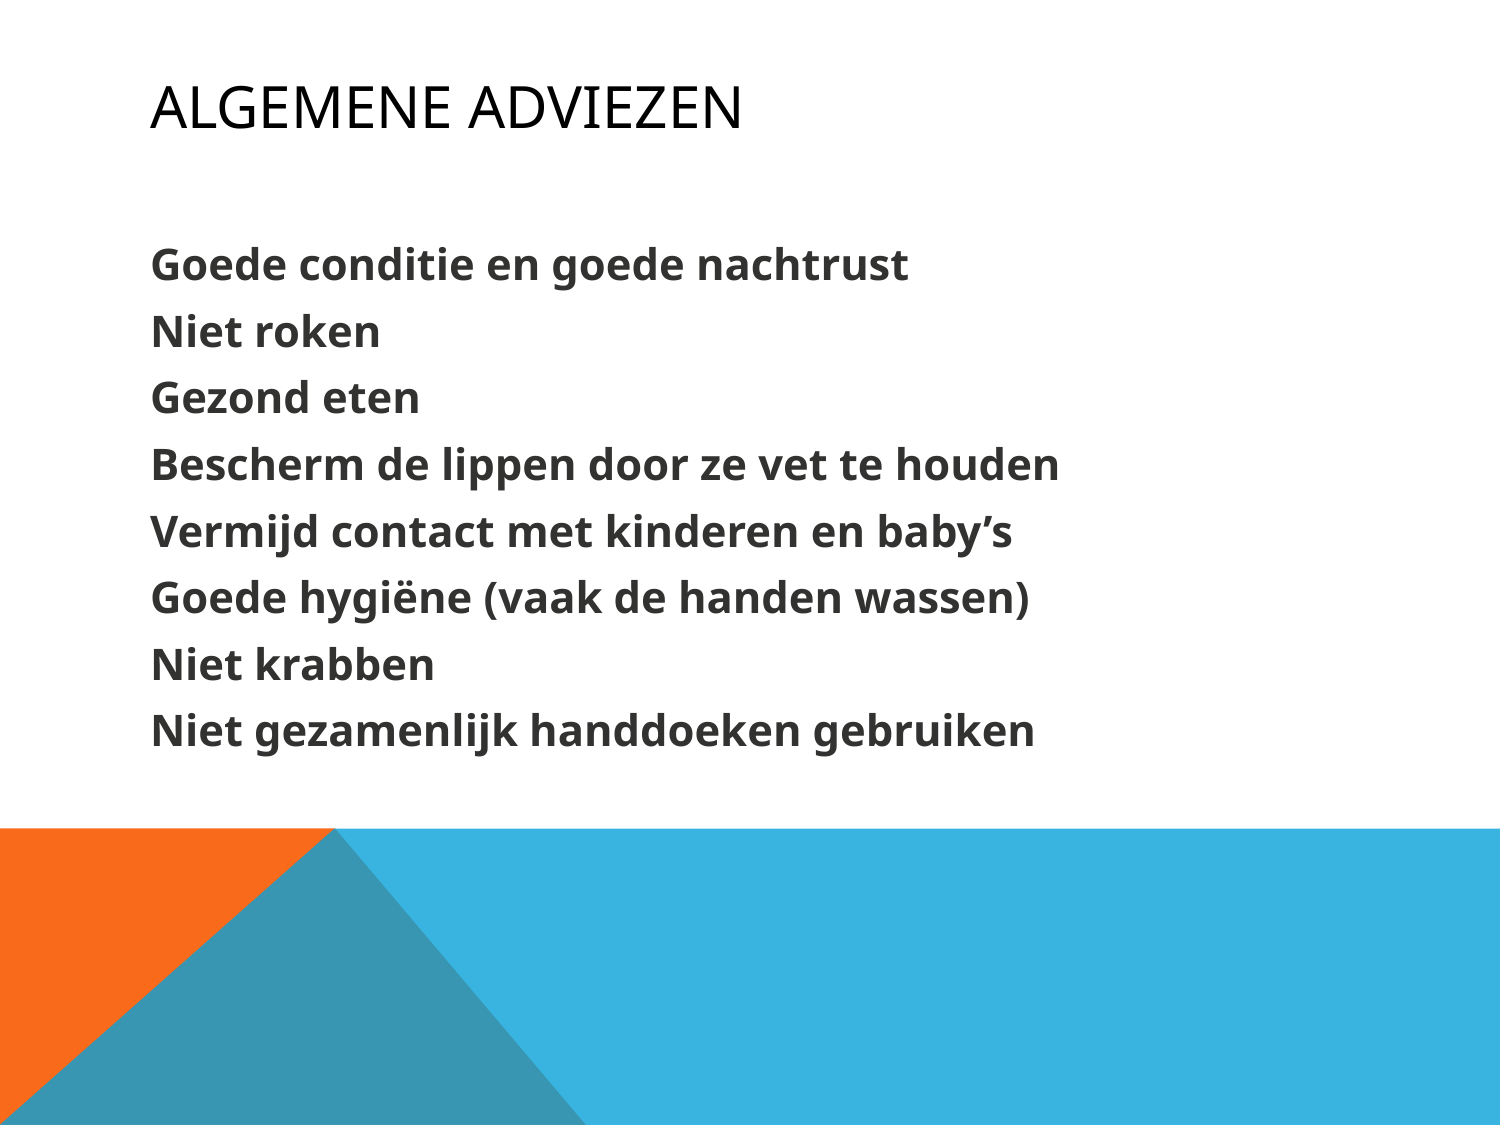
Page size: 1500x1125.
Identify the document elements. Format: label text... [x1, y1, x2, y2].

title Algemene adviezen [135, 60, 1369, 150]
list Goede conditie en goede nachtrust Niet roken Gezond eten Bescherm de lippen door ze vet te houden Vermijd contact met kinderen en baby’s Goede hygiëne (vaak de handen wassen) Niet krabben Niet gezamenlijk handdoeken gebruiken [135, 180, 1369, 768]
